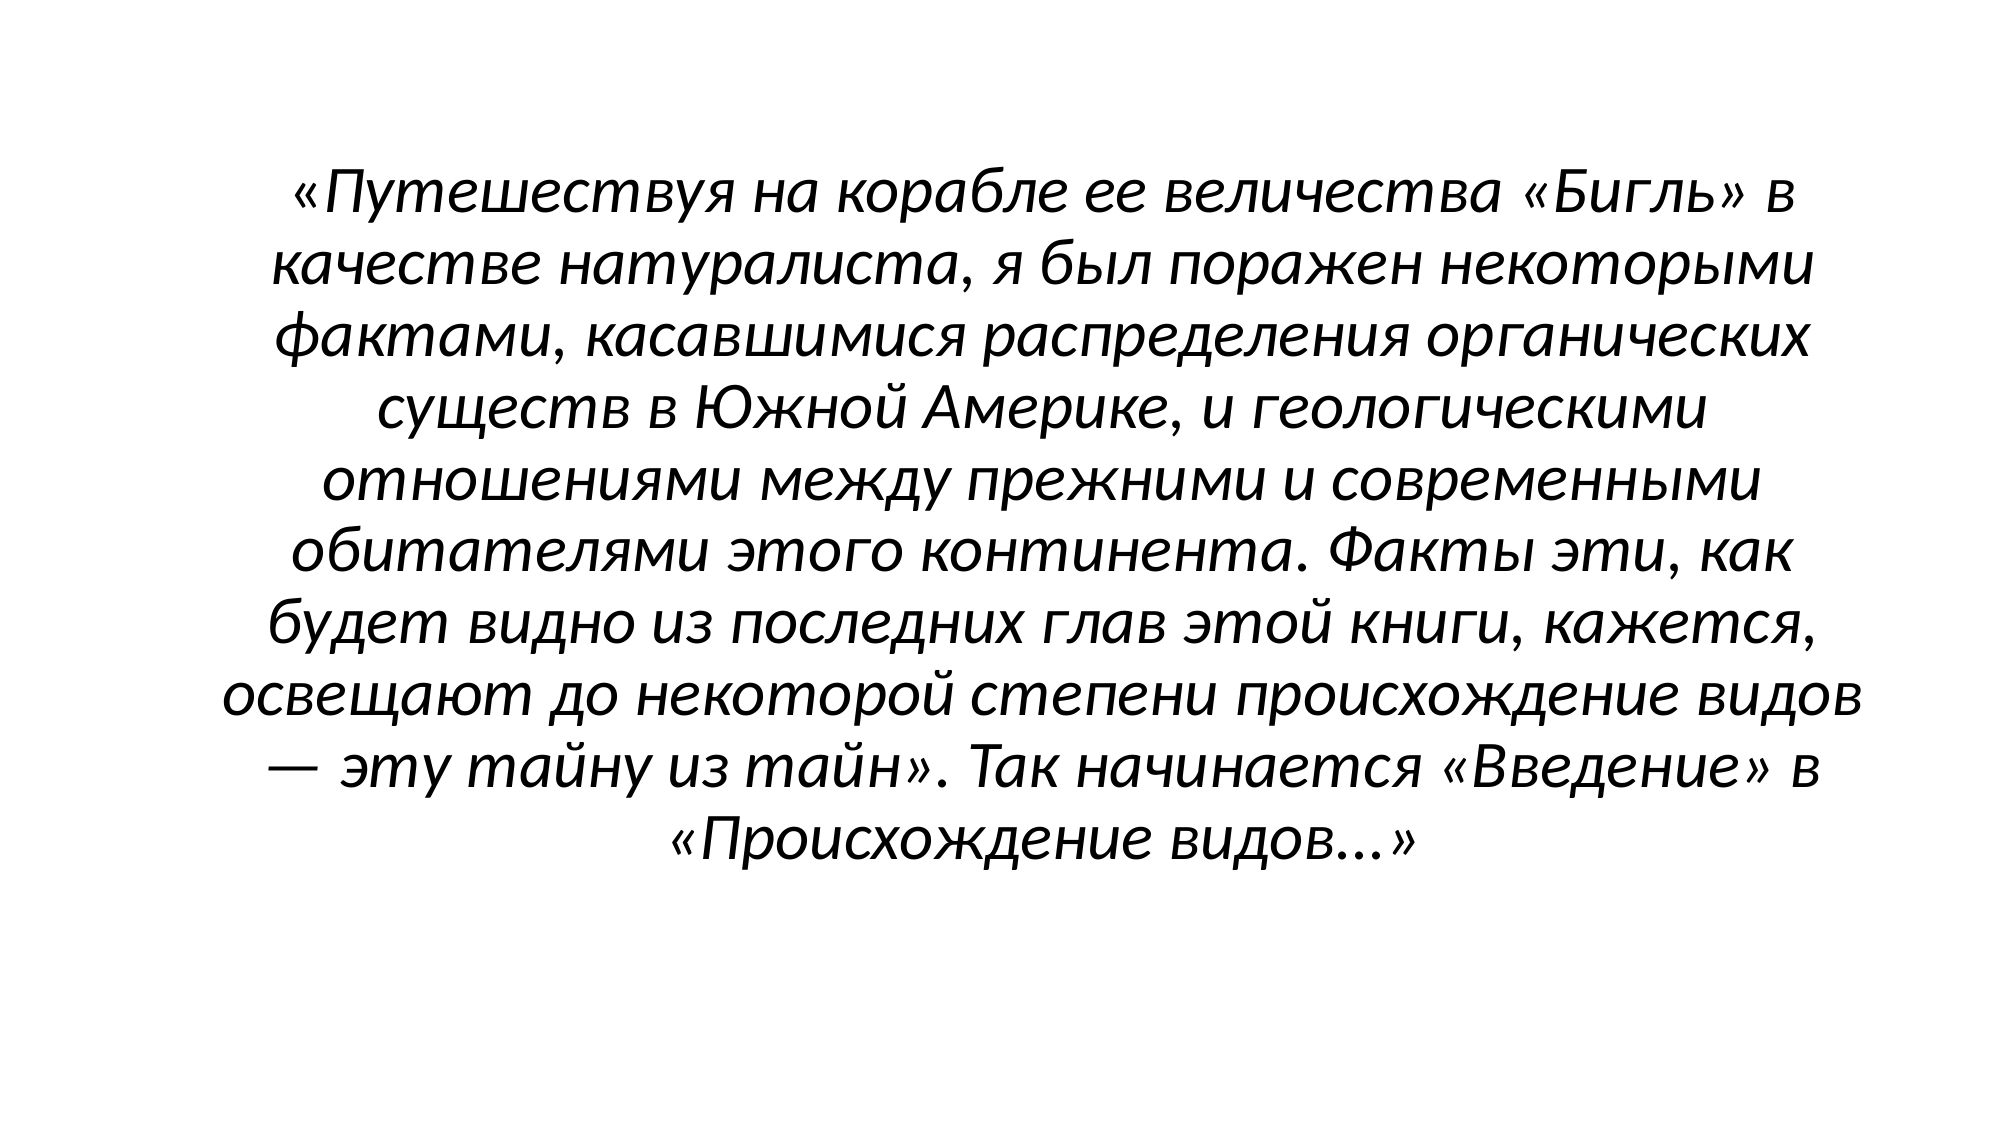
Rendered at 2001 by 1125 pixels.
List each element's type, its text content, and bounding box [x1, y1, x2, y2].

list «Путешествуя на корабле ее величества «Бигль» в качестве натуралиста, я был поражен некоторыми фактами, касавшимися распределения органических существ в Южной Америке, и геологическими отношениями между прежними и современными обитателями этого континента. Факты эти, как будет видно из последних глав этой книги, кажется, освещают до некоторой степени происхождение видов — эту тайну из тайн». Так начинается «Введение» в «Происхождение видов...» [181, 147, 1906, 862]
